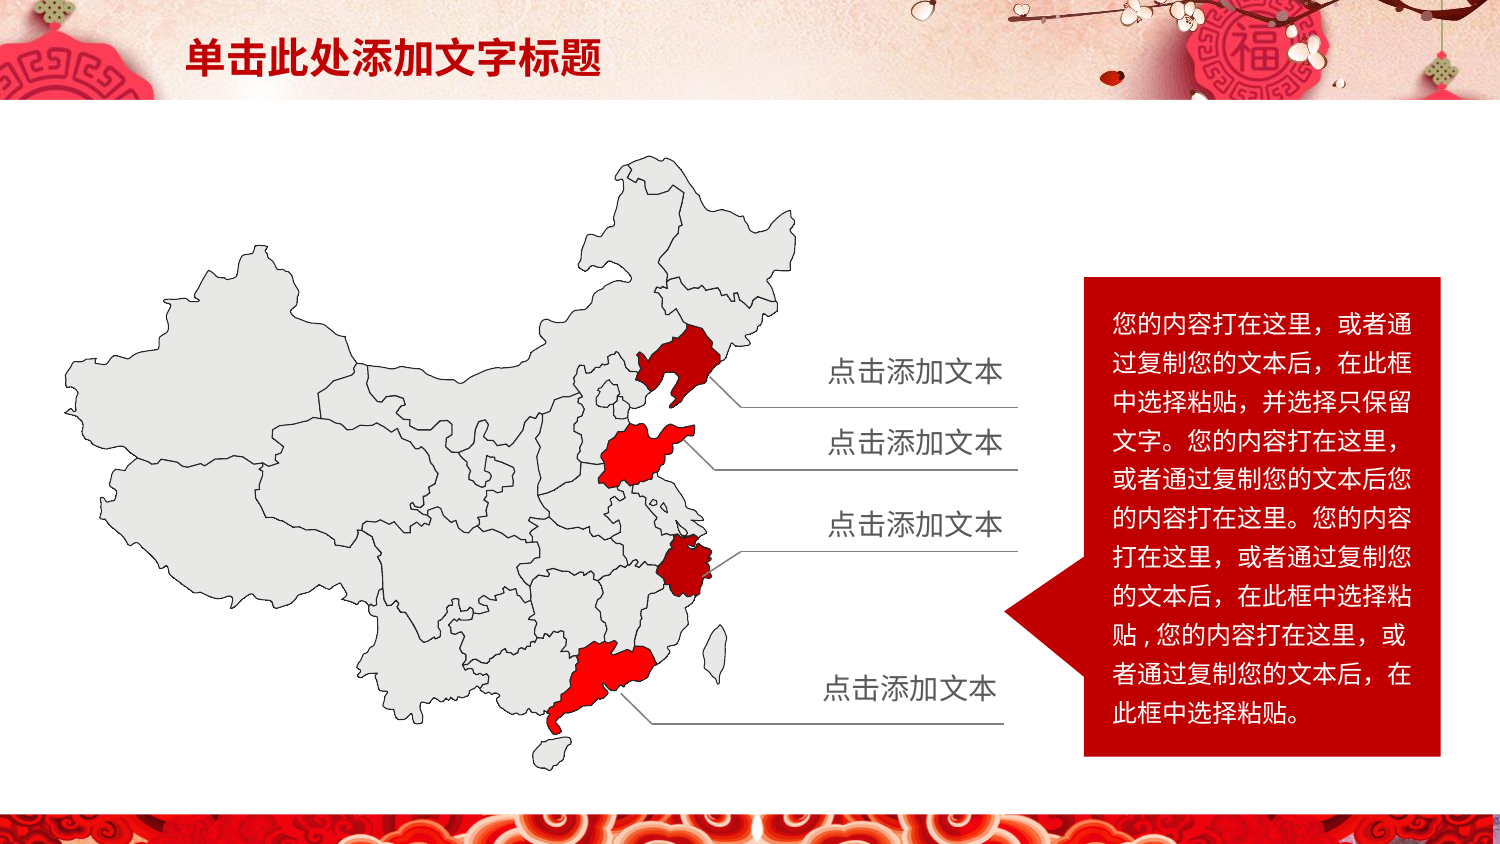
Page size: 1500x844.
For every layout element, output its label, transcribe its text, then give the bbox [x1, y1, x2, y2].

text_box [709, 376, 741, 408]
text_box 点击添加文本 [816, 348, 1015, 395]
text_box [620, 693, 653, 725]
text_box [1002, 274, 1443, 759]
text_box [701, 551, 741, 578]
picture [0, 815, 1500, 844]
text_box 点击添加文本 [816, 418, 1015, 466]
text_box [64, 155, 796, 771]
picture [0, 0, 1500, 99]
text_box 点击添加文本 [816, 500, 1015, 547]
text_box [683, 439, 715, 471]
text_box 您的内容打在这里，或者通过复制您的文本后，在此框中选择粘贴，并选择只保留文字。您的内容打在这里，或者通过复制您的文本后您的内容打在这里。您的内容打在这里，或者通过复制您的文本后，在此框中选择粘贴,您的内容打在这里，或者通过复制您的文本后，在此框中选择粘贴。 [1101, 293, 1441, 733]
text_box 点击添加文本 [811, 664, 1010, 711]
